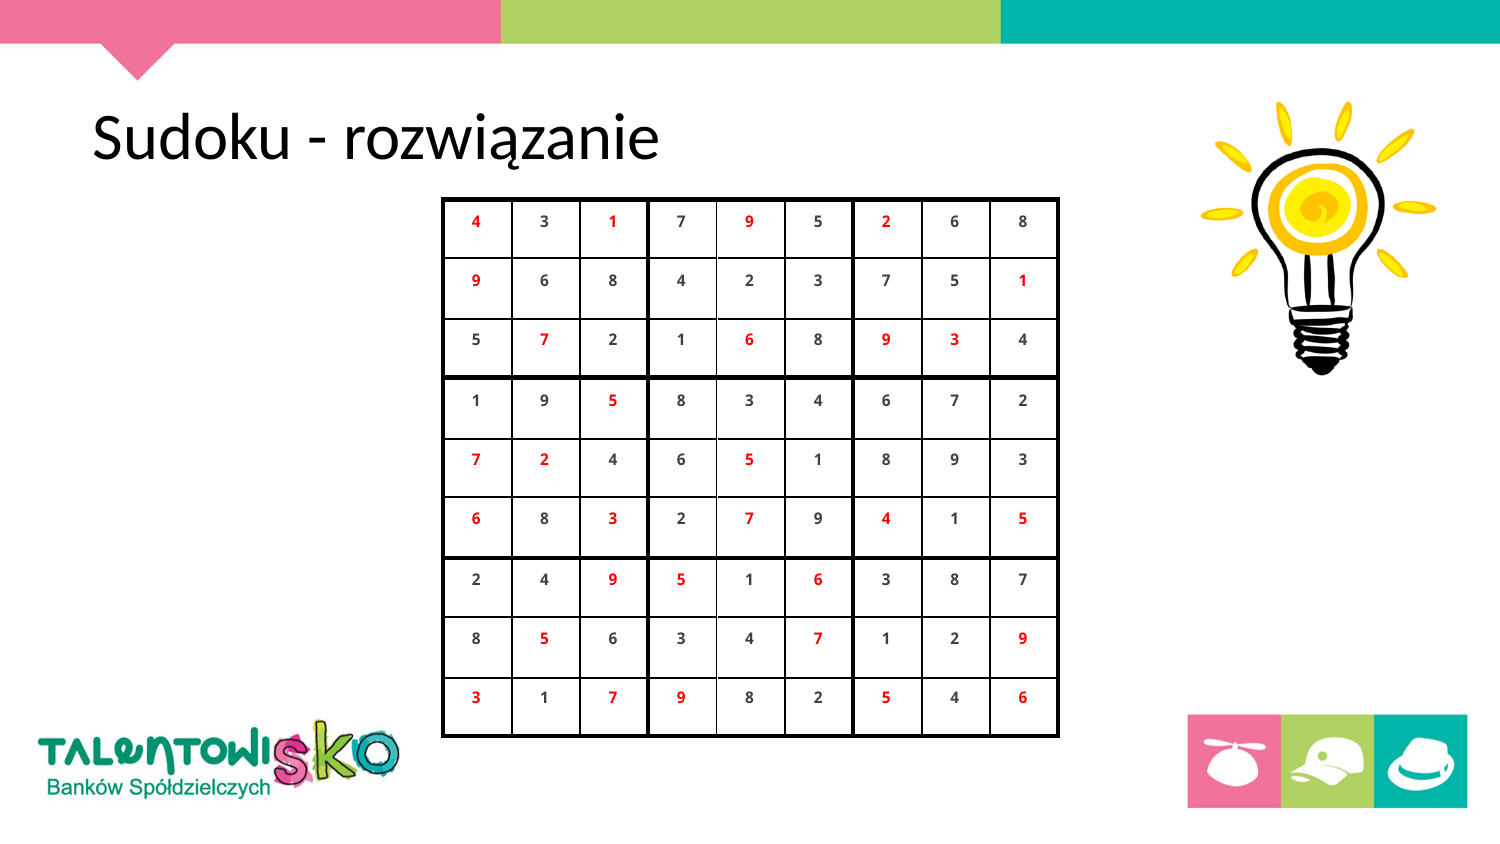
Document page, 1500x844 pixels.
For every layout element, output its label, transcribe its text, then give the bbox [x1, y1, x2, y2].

title Sudoku - rozwiązanie [75, 91, 680, 175]
picture [0, 0, 1500, 844]
